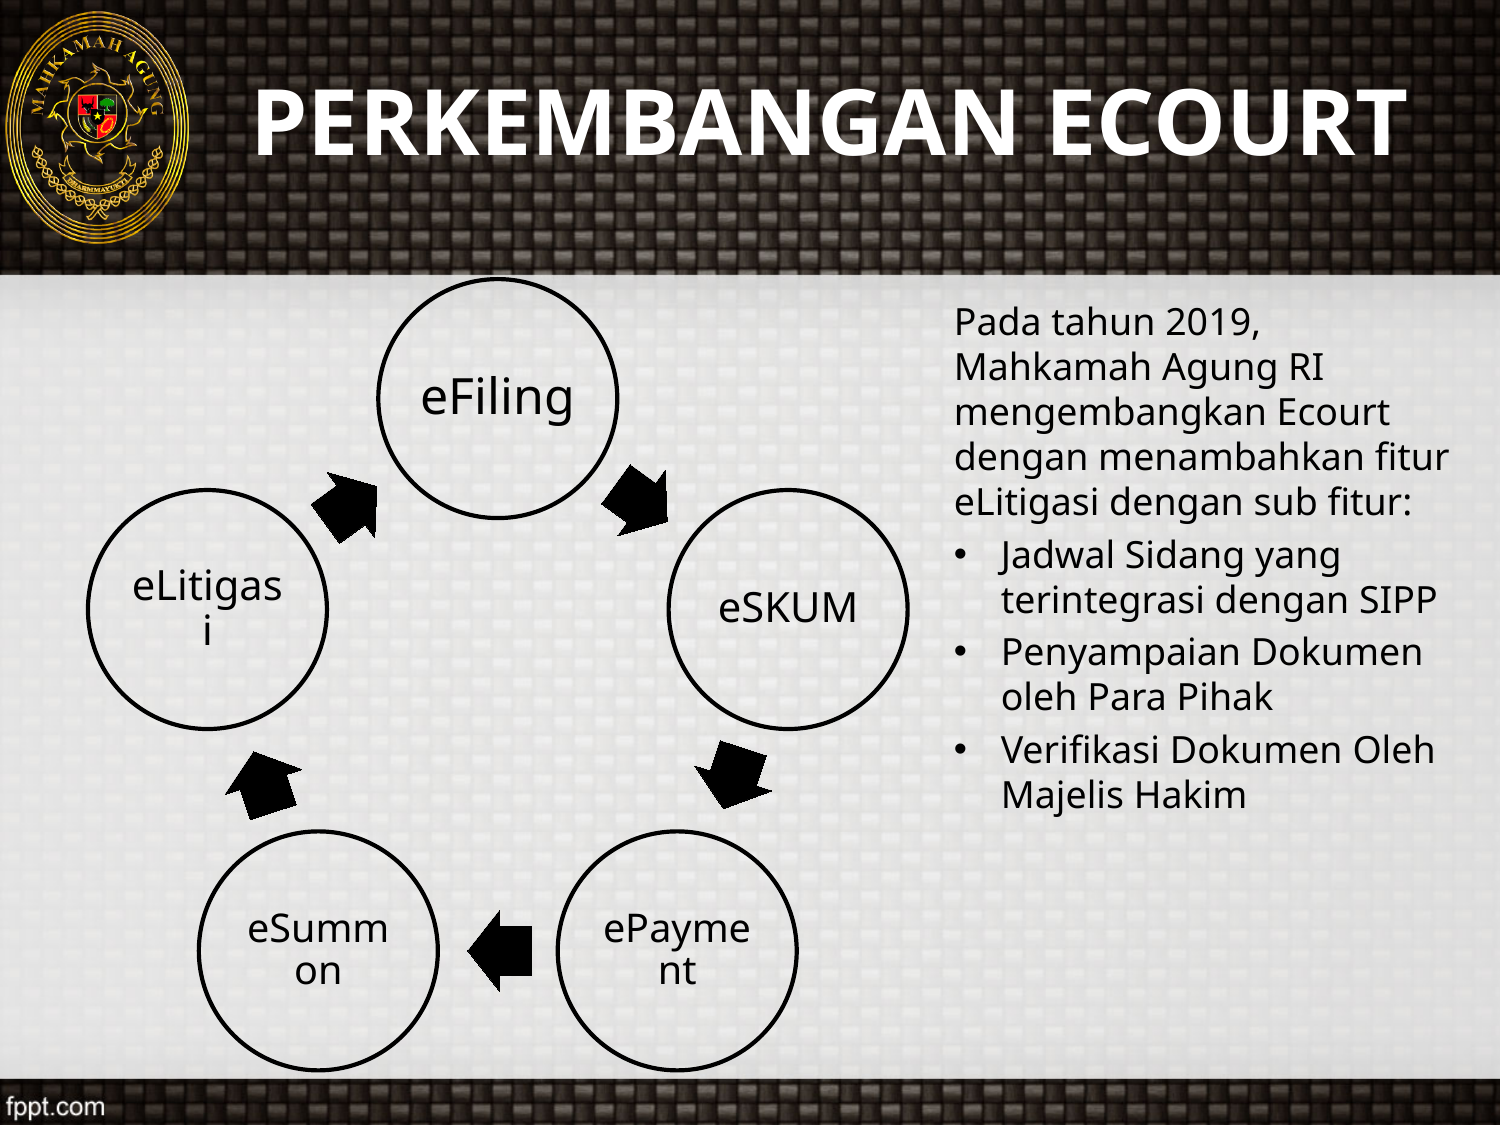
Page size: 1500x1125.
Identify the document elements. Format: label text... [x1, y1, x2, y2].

title PERKEMBANGAN ECOURT [230, 54, 1425, 184]
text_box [9, 278, 987, 1071]
list Pada tahun 2019, Mahkamah Agung RI mengembangkan Ecourt dengan menambahkan fitur eLitigasi dengan sub fitur: Jadwal Sidang yang terintegrasi dengan SIPP Penyampaian Dokumen oleh Para Pihak Verifikasi Dokumen Oleh Majelis Hakim [990, 290, 1483, 1071]
picture [0, 0, 1500, 1125]
